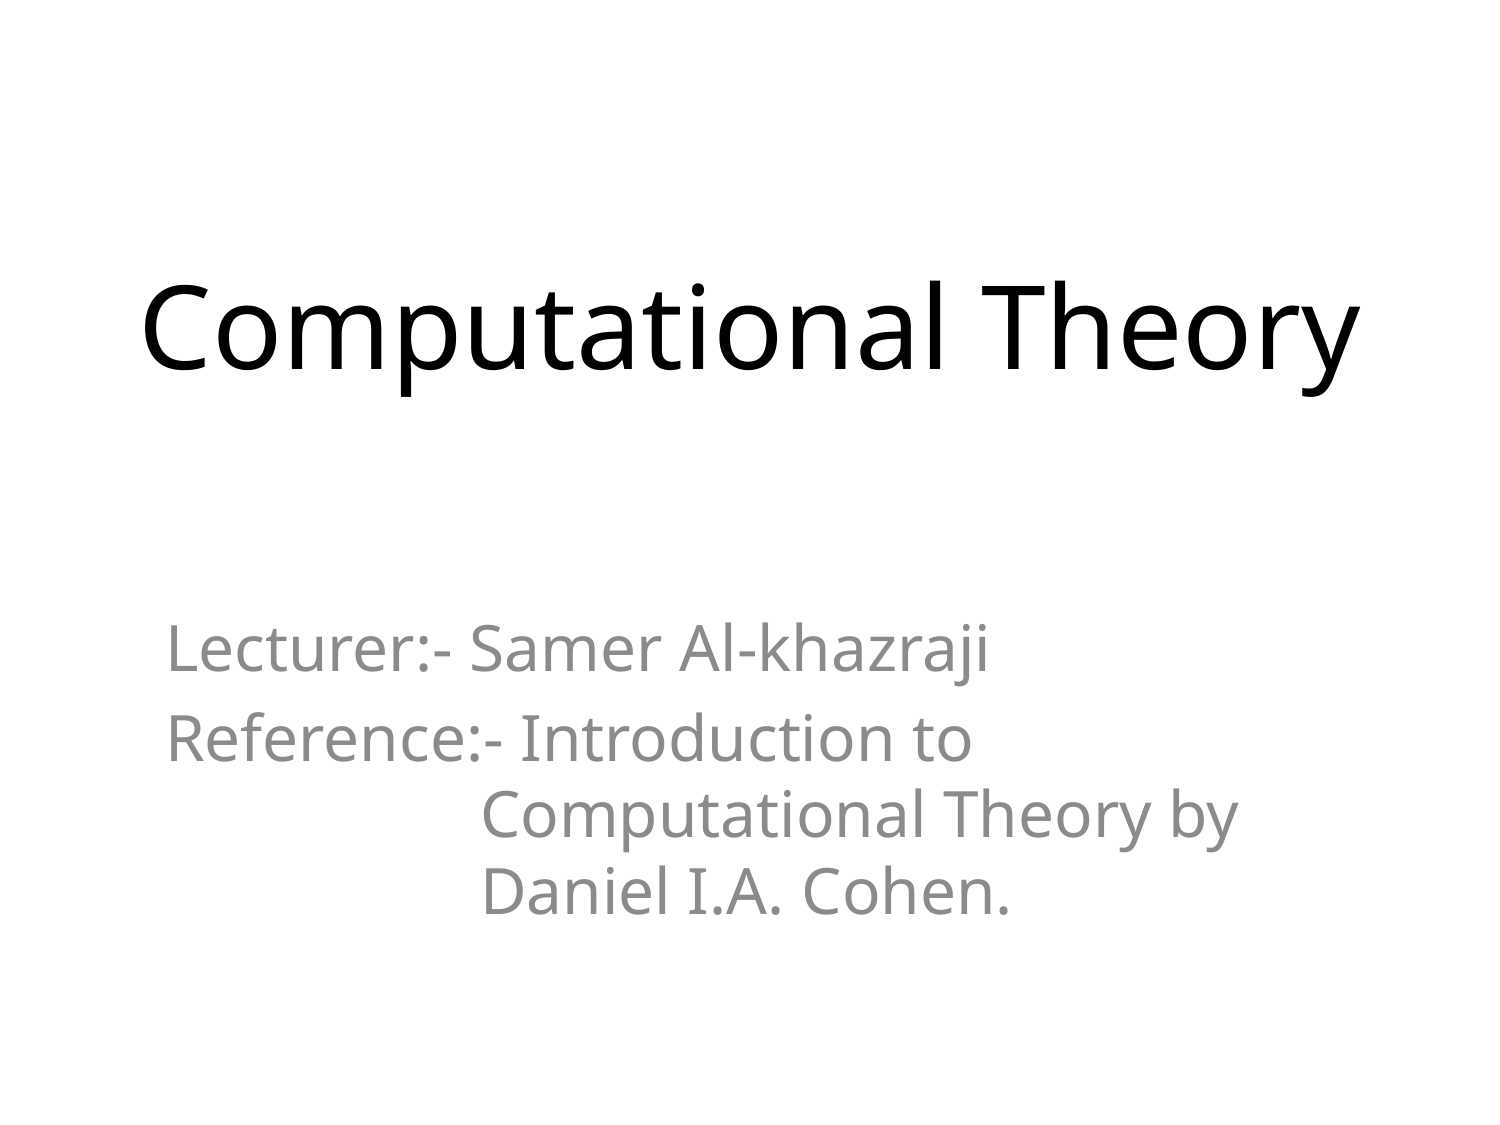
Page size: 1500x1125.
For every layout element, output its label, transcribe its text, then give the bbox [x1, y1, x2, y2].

subtitle Lecturer:- Samer Al-khazraji Reference:- Introduction to Computational Theory by Daniel I.A. Cohen. [150, 600, 1388, 938]
title Computational Theory [112, 183, 1388, 463]
